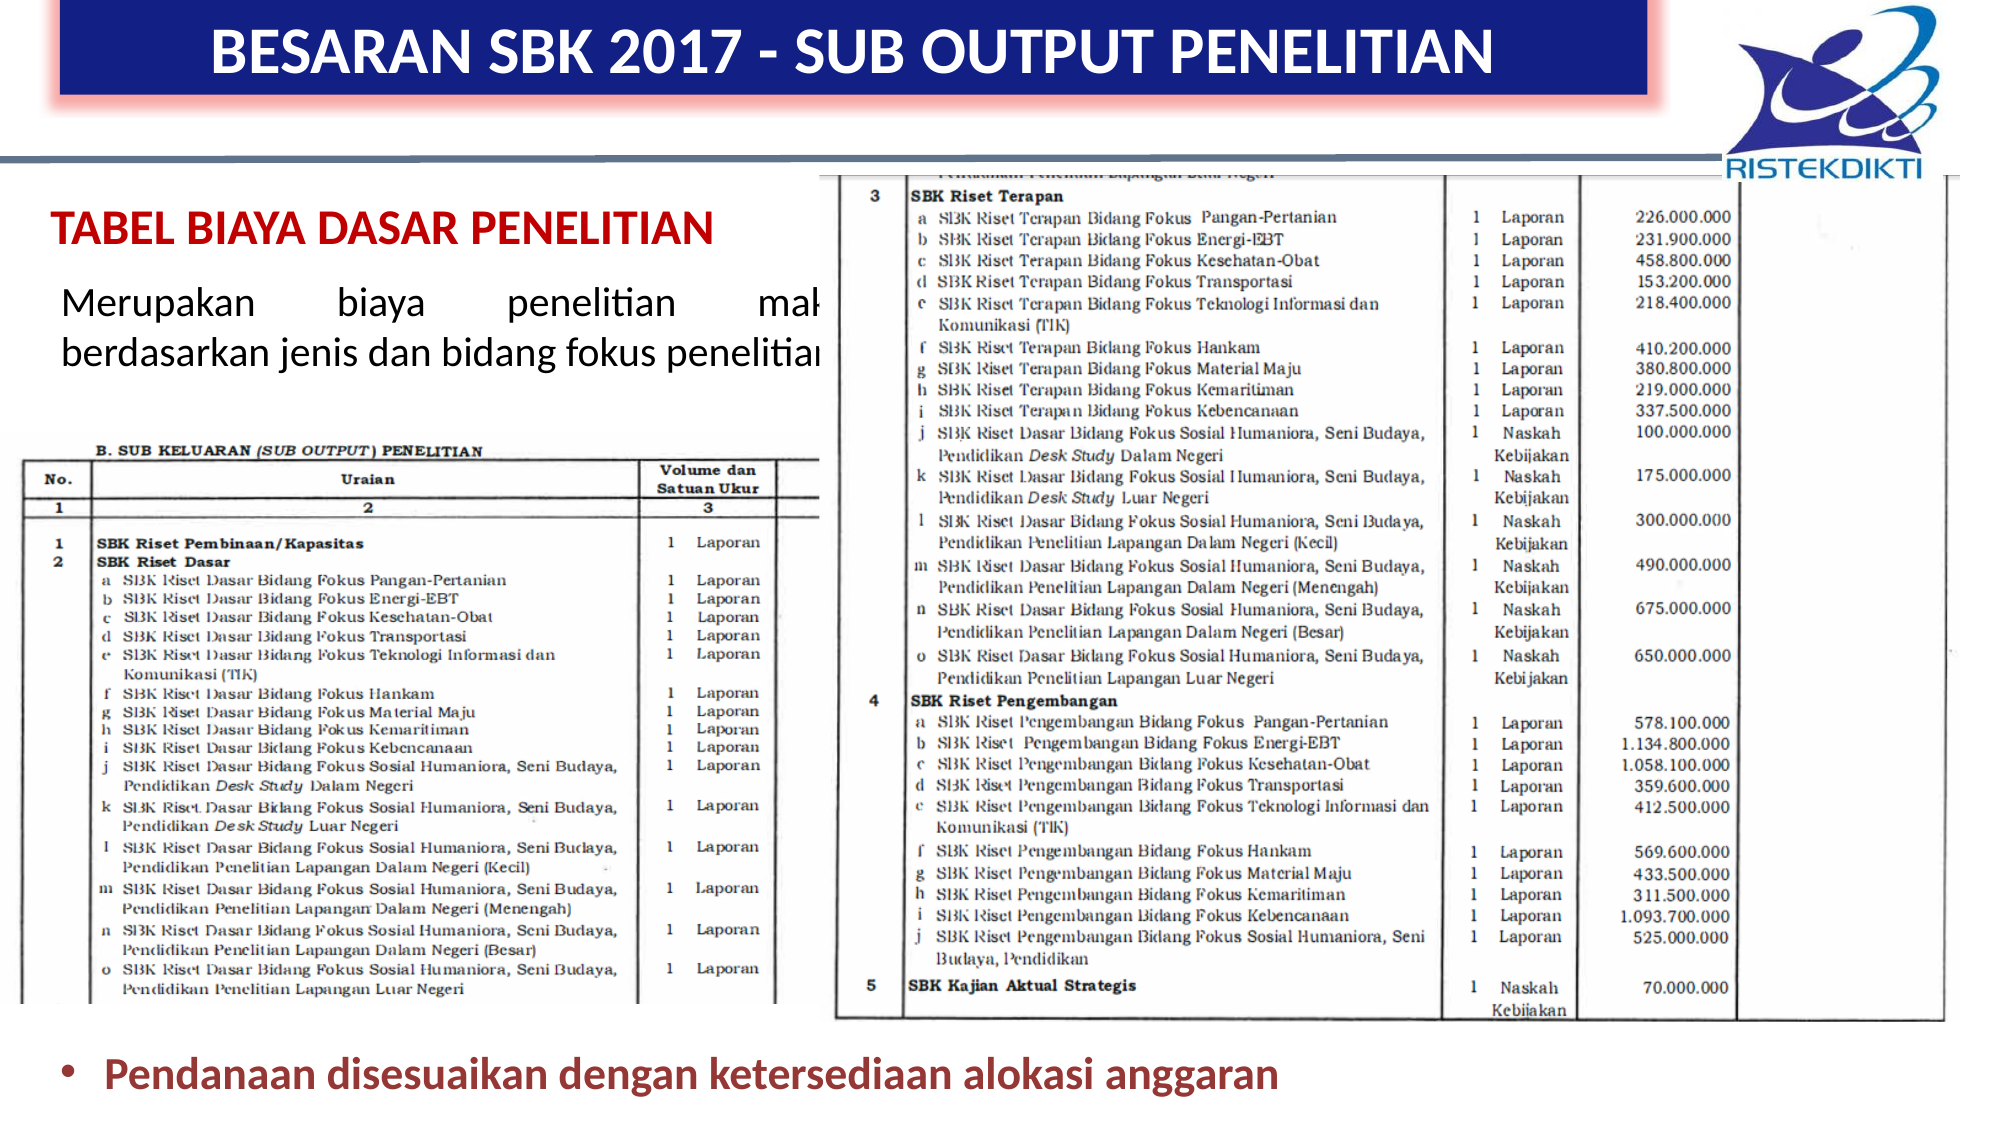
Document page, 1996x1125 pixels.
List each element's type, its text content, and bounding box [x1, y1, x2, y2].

text_box Merupakan biaya penelitian maksimal berdasarkan jenis dan bidang fokus penelitian [46, 267, 814, 382]
text_box Pendanaan disesuaikan dengan ketersediaan alokasi anggaran [45, 1036, 1868, 1106]
picture [0, 2, 1961, 1022]
text_box BESARAN SBK 2017 - SUB OUTPUT PENELITIAN [59, 0, 1648, 95]
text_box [0, 156, 1717, 160]
text_box TABEL BIAYA DASAR PENELITIAN [35, 186, 814, 262]
